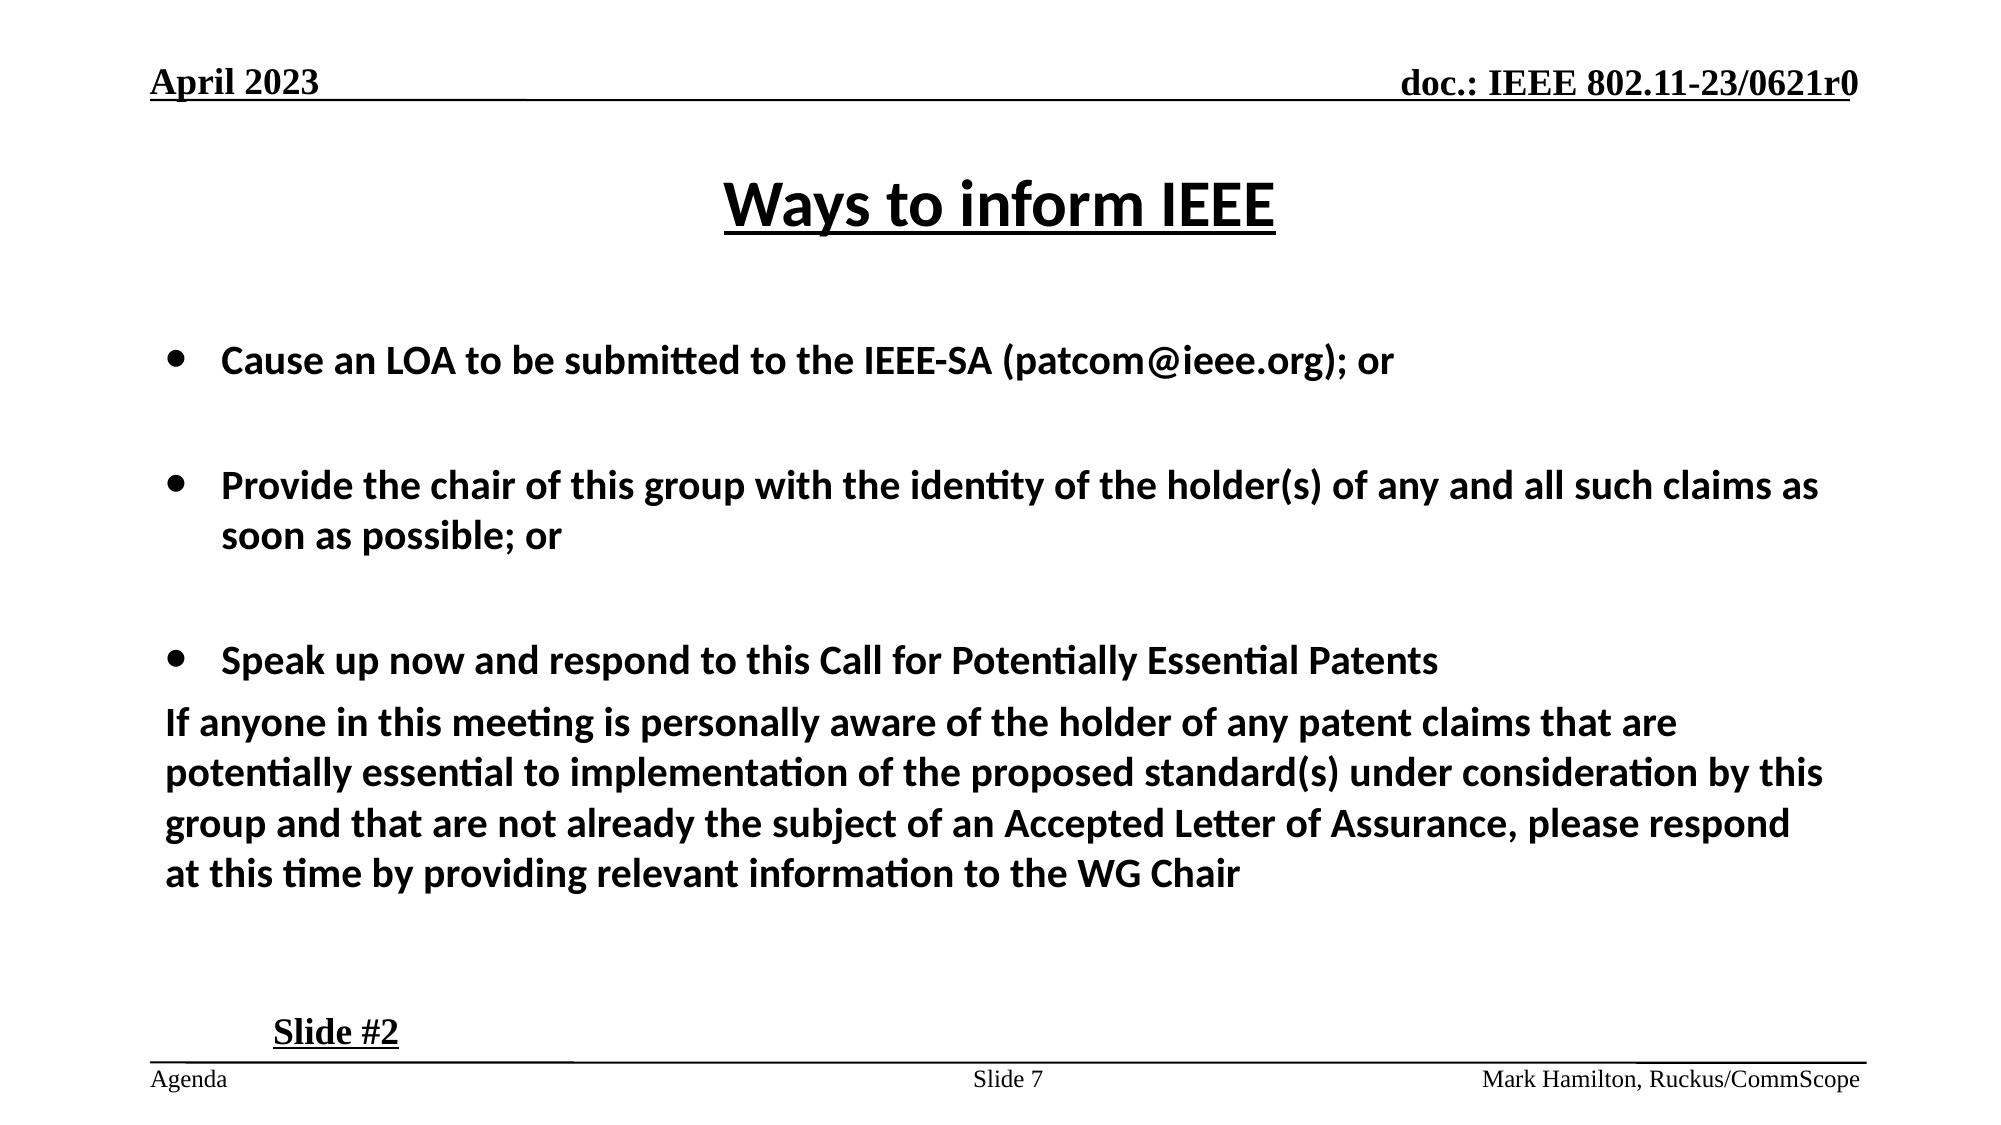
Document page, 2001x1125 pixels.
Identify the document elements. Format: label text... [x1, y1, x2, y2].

slide_number Slide 7 [950, 1061, 1067, 1123]
list Cause an LOA to be submitted to the IEEE-SA (patcom@ieee.org); or Provide the chair of this group with the identity of the holder(s) of any and all such claims as soon as possible; or Speak up now and respond to this Call for Potentially Essential Patents If anyone in this meeting is personally aware of the holder of any patent claims that are potentially essential to implementation of the proposed standard(s) under consideration by this group and that are not already the subject of an Accepted Letter of Assurance, please respond at this time by providing relevant information to the WG Chair [149, 324, 1850, 1000]
title Ways to inform IEEE [149, 112, 1850, 288]
text_box Slide #2 [258, 999, 415, 1060]
